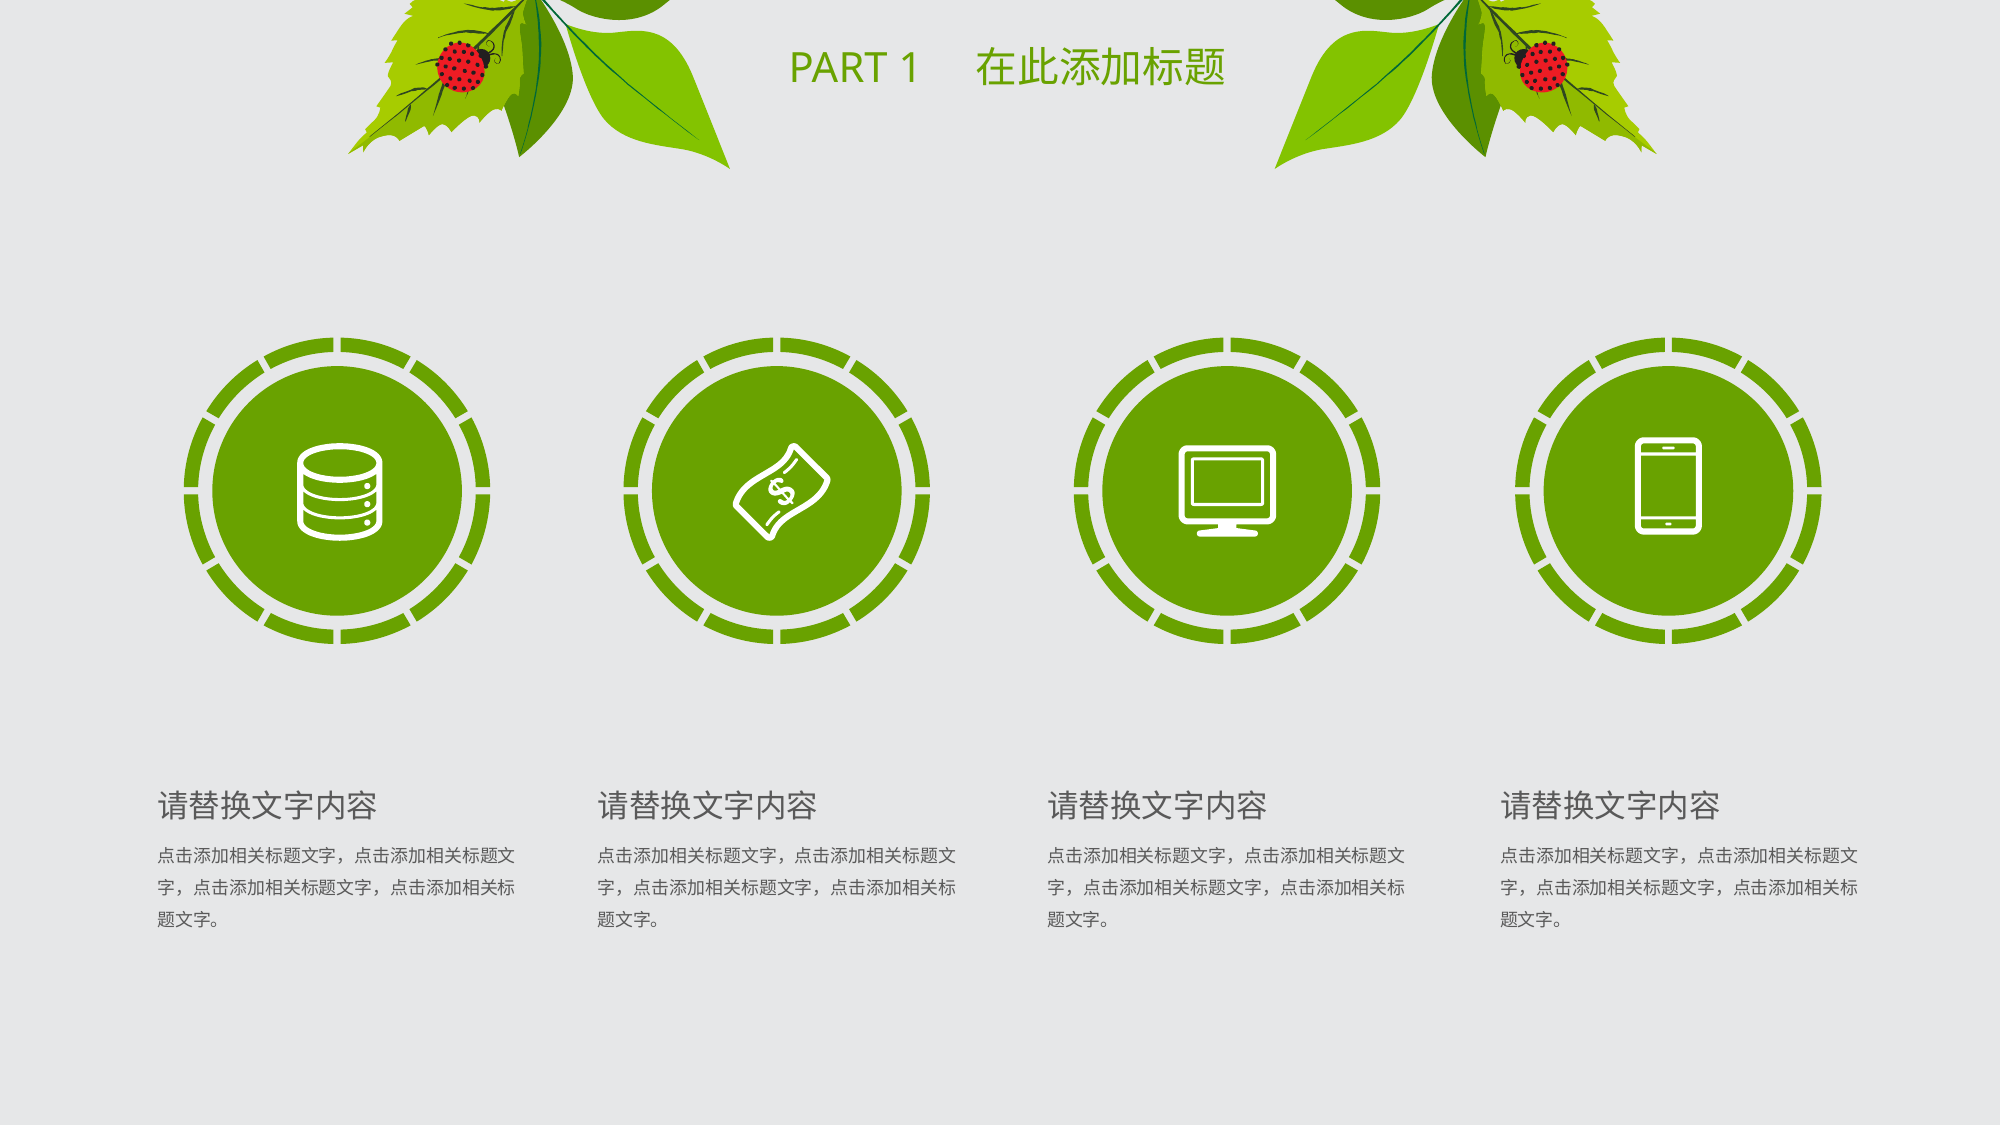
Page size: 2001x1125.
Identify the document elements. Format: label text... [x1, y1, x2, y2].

text_box 请替换文字内容 [1032, 778, 1379, 826]
text_box 请替换文字内容 [1485, 778, 1832, 826]
text_box 请替换文字内容 [142, 778, 489, 826]
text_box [1634, 437, 1702, 535]
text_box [297, 443, 383, 541]
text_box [623, 337, 930, 644]
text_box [1515, 337, 1822, 644]
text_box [183, 337, 491, 644]
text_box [364, 0, 1641, 176]
text_box 点击添加相关标题文字，点击添加相关标题文字，点击添加相关标题文字，点击添加相关标题文字。 [1485, 826, 1874, 938]
text_box 点击添加相关标题文字，点击添加相关标题文字，点击添加相关标题文字，点击添加相关标题文字。 [142, 826, 531, 938]
text_box 点击添加相关标题文字，点击添加相关标题文字，点击添加相关标题文字，点击添加相关标题文字。 [1032, 826, 1421, 938]
text_box 点击添加相关标题文字，点击添加相关标题文字，点击添加相关标题文字，点击添加相关标题文字。 [583, 826, 971, 938]
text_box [732, 443, 831, 541]
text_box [1178, 445, 1277, 537]
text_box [1073, 337, 1381, 644]
text_box 请替换文字内容 [582, 778, 929, 831]
